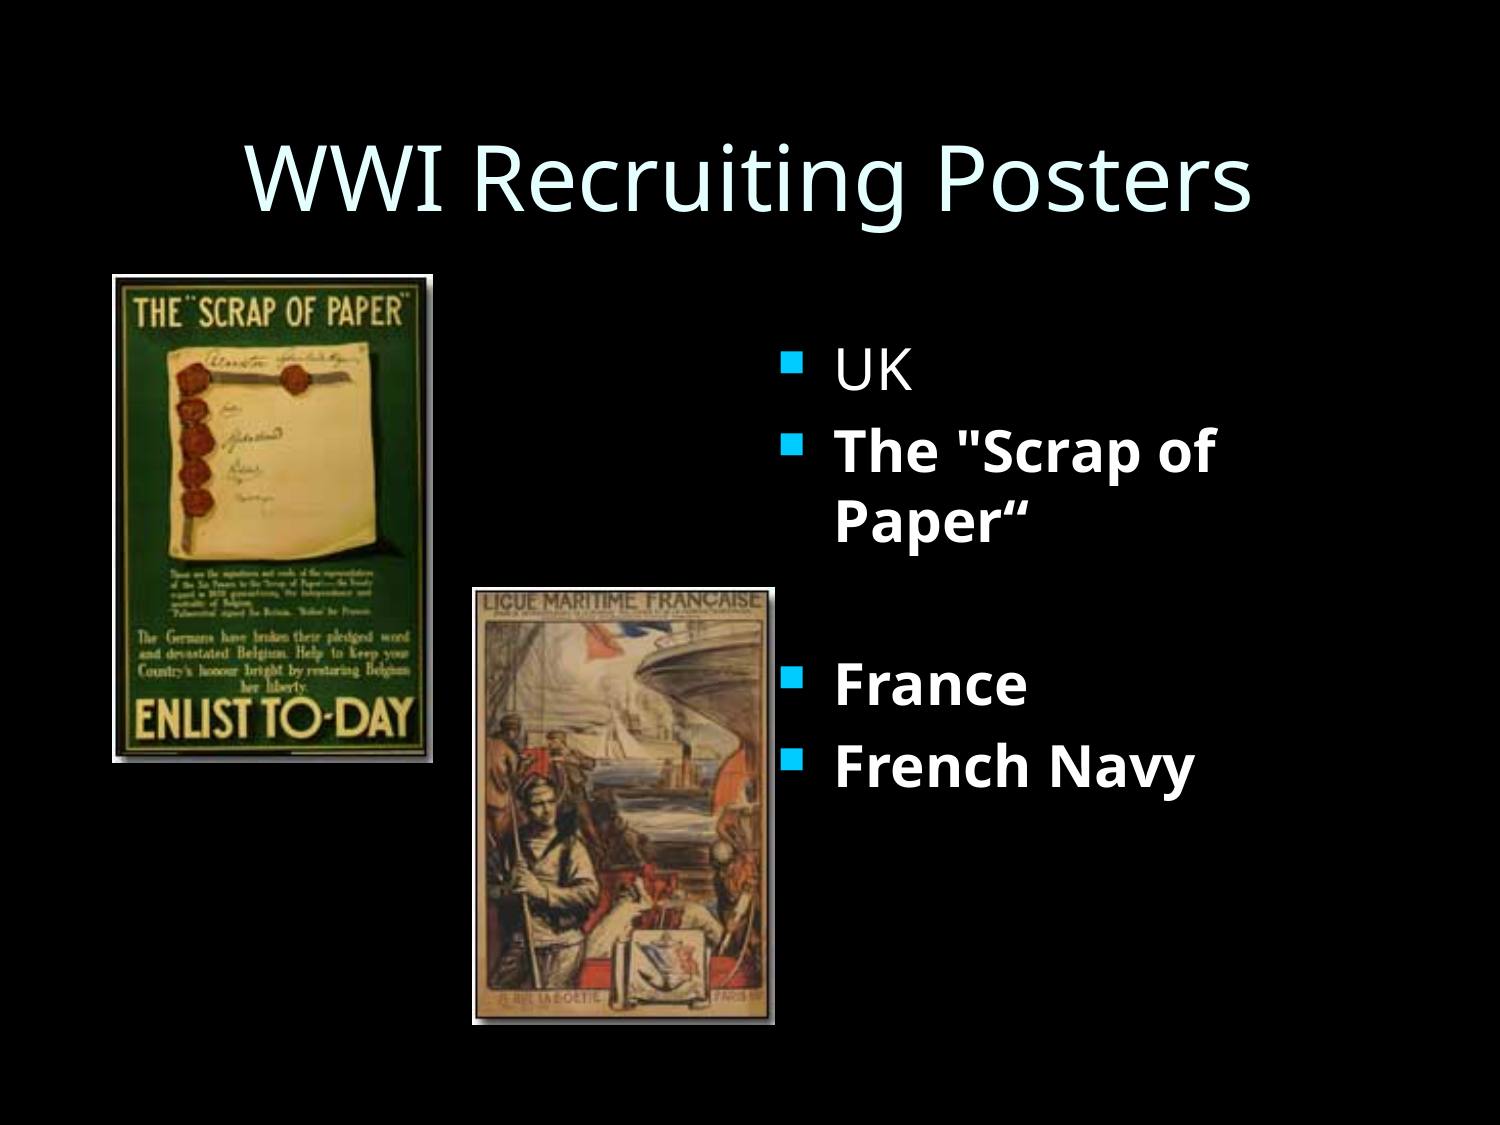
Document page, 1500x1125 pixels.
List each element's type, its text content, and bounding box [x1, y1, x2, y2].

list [471, 587, 775, 1026]
picture [112, 274, 433, 763]
list UK The "Scrap of Paper“ France French Navy [762, 324, 1426, 1001]
title WWI Recruiting Posters [74, 62, 1426, 288]
